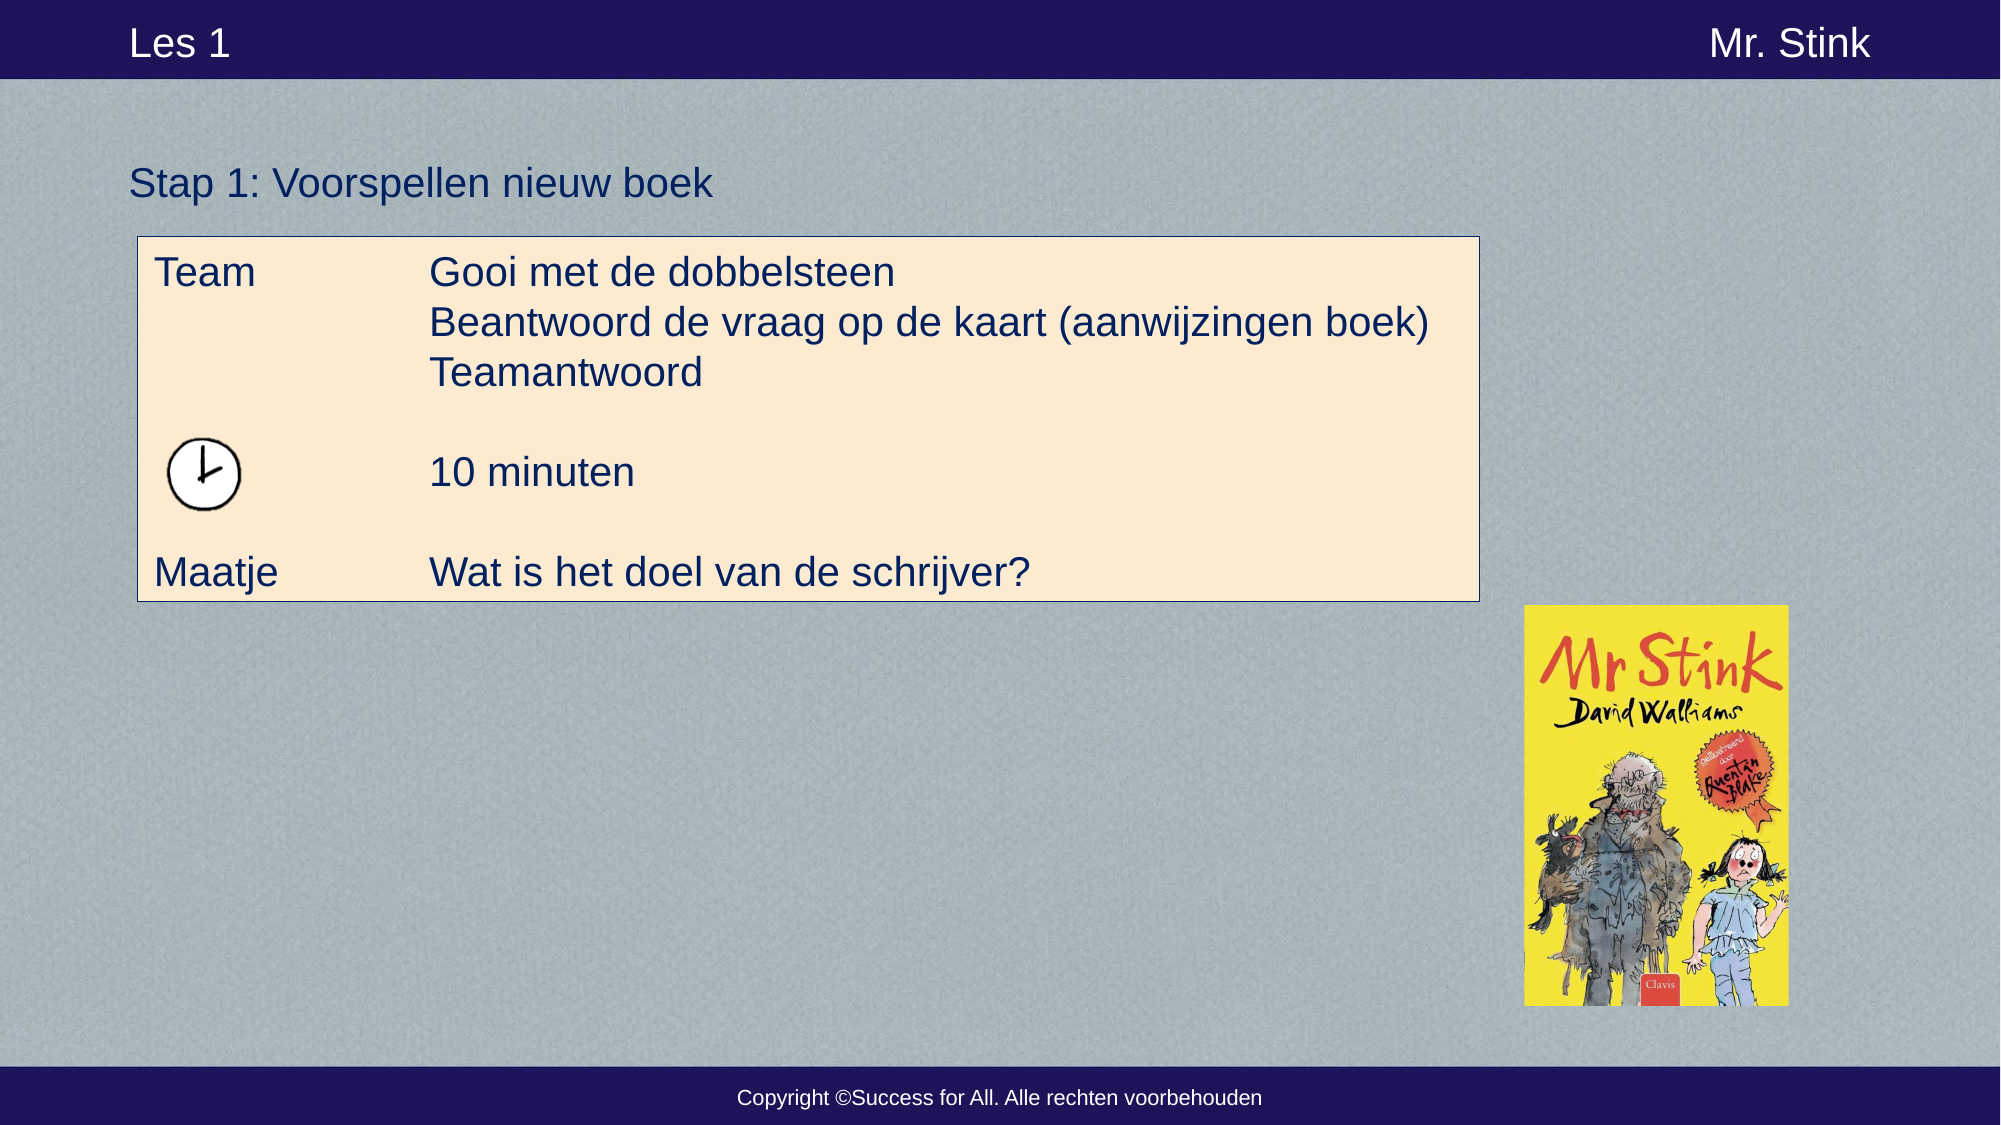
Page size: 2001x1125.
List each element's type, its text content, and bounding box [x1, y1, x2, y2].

picture [0, 0, 2001, 1125]
text_box Copyright ©Success for All. Alle rechten voorbehouden [0, 1076, 2000, 1125]
text_box Mr. Stink [999, 8, 1886, 73]
text_box Les 1 [114, 8, 354, 73]
text_box Team Gooi met de dobbelsteen Beantwoord de vraag op de kaart (aanwijzingen boek) Teamantwoord 10 minuten Maatje Wat is het doel van de schrijver? [137, 236, 1480, 602]
text_box Stap 1: Voorspellen nieuw boek [113, 148, 1635, 214]
